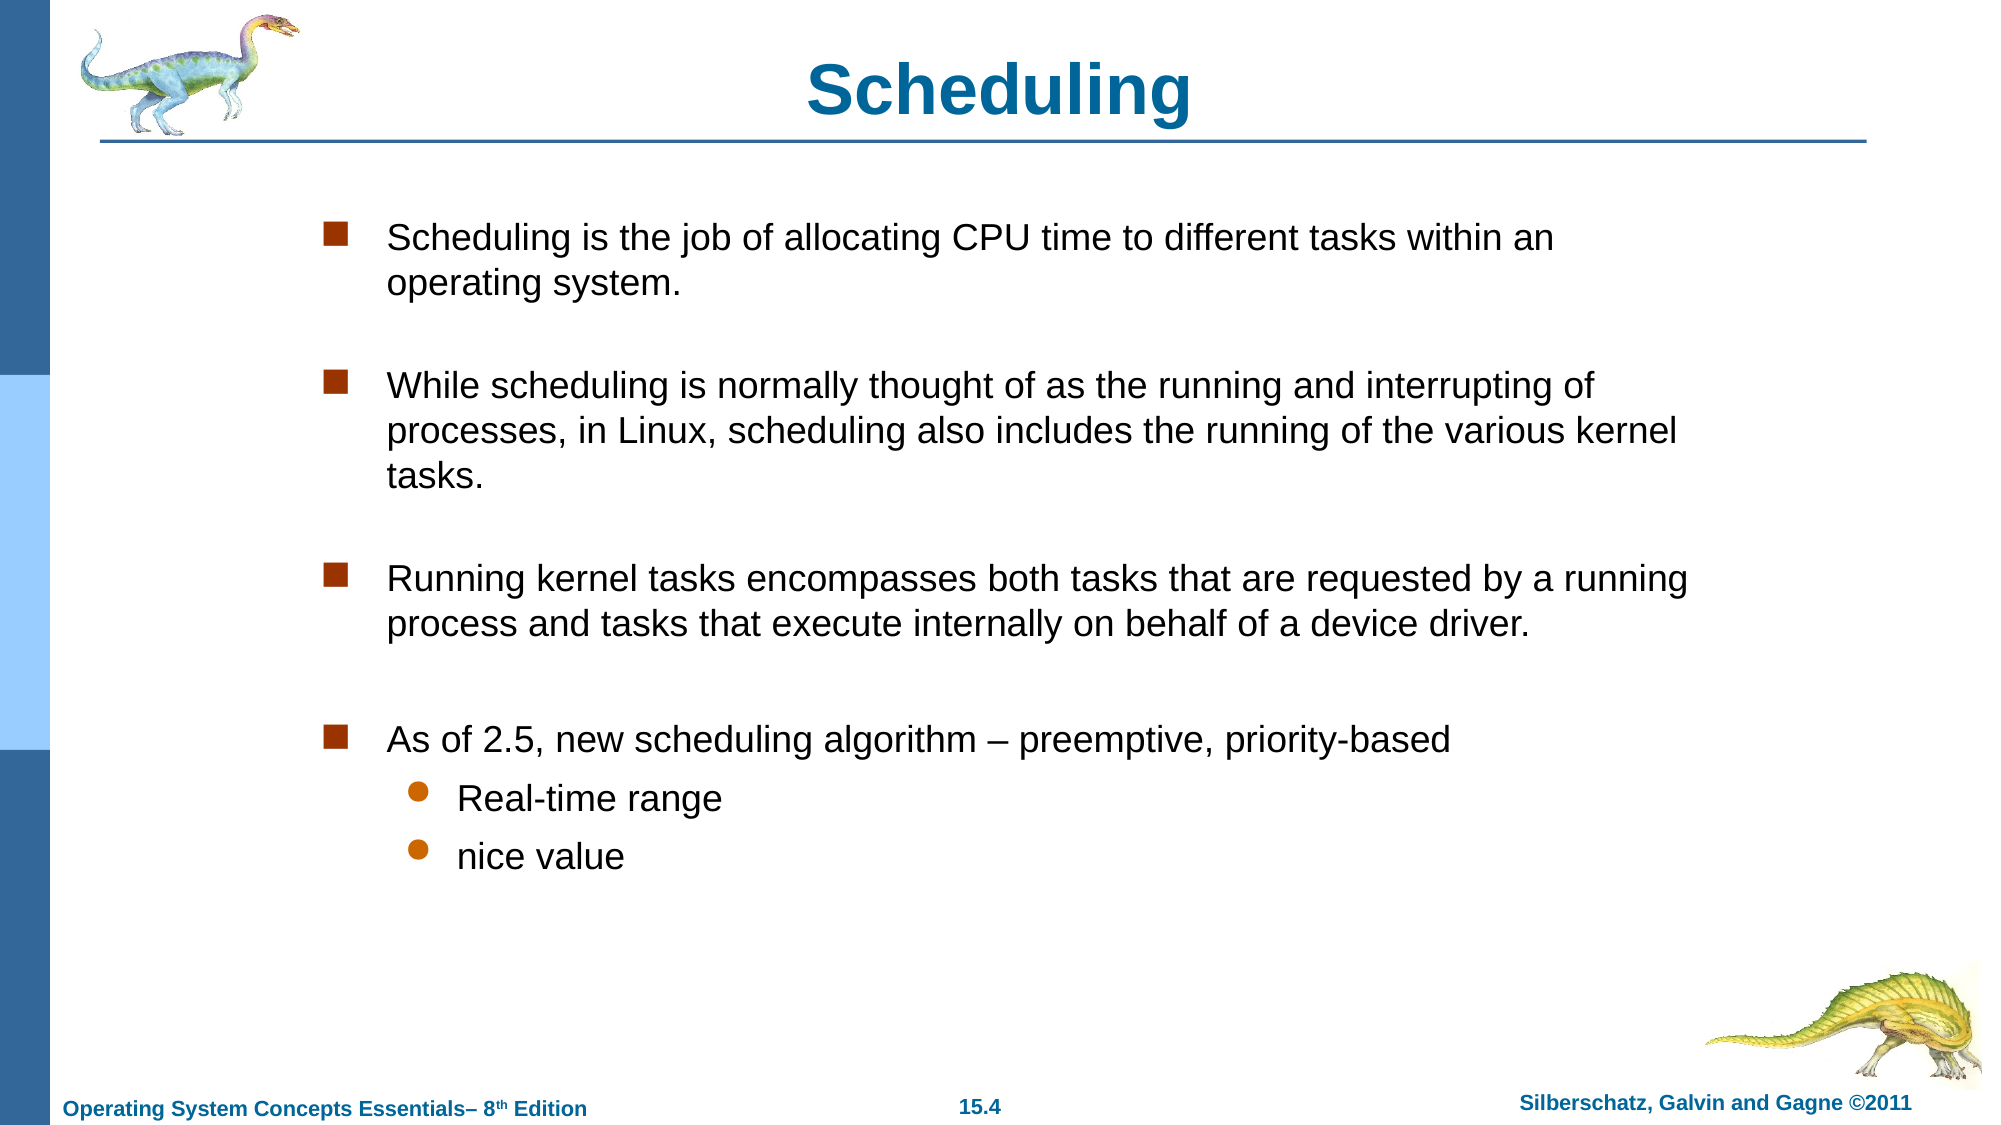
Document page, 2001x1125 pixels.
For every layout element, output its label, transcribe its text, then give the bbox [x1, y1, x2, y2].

picture [1700, 959, 1982, 1090]
list Scheduling is the job of allocating CPU time to different tasks within an operating system. While scheduling is normally thought of as the running and interrupting of processes, in Linux, scheduling also includes the running of the various kernel tasks. Running kernel tasks encompasses both tasks that are requested by a running process and tasks that execute internally on behalf of a device driver. As of 2.5, new scheduling algorithm – preemptive, priority-based Real-time range nice value [305, 202, 1727, 946]
picture [62, 0, 324, 149]
title Scheduling [99, 45, 1900, 141]
